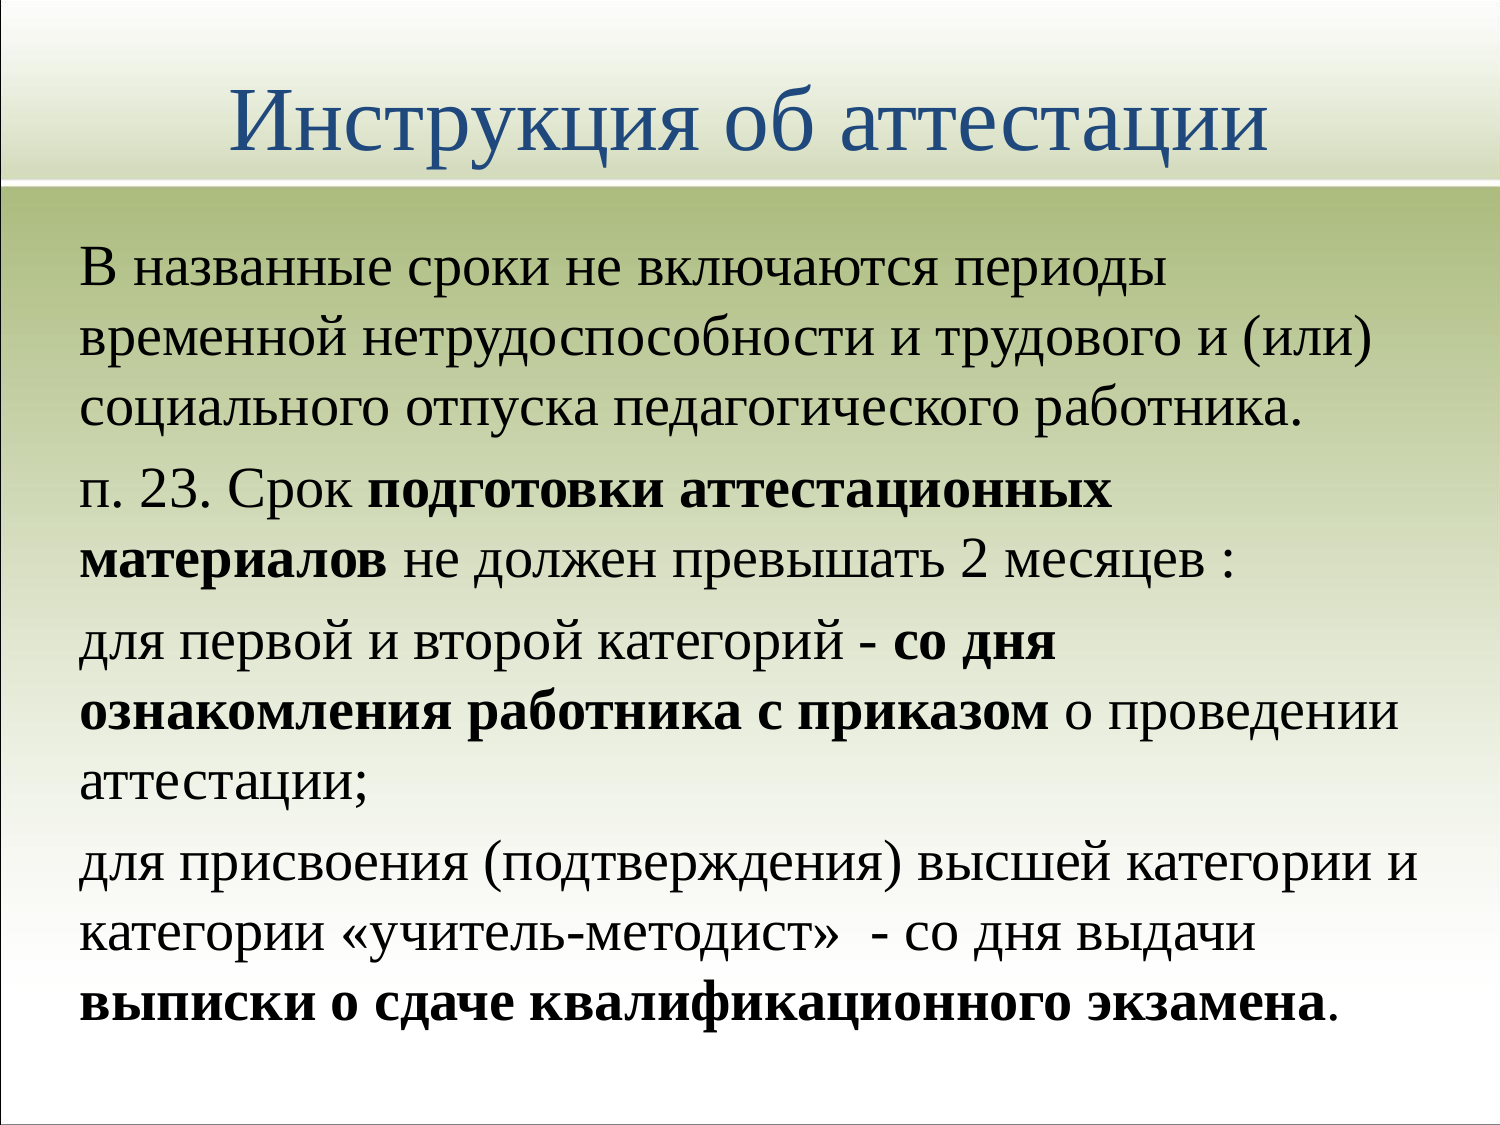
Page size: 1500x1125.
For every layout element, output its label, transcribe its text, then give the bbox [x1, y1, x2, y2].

title Инструкция об аттестации [112, 54, 1388, 173]
picture [0, 0, 1500, 1125]
list В названные сроки не включаются периоды временной нетрудоспособности и трудового и (или) социального отпуска педагогического работника. п. 23. Срок подготовки аттестационных материалов не должен превышать 2 месяцев : для первой и второй категорий - со дня ознакомления работника с приказом о проведении аттестации; для присвоения (подтверждения) высшей категории и категории «учитель-методист» - со дня выдачи выписки о сдаче квалификационного экзамена. [64, 219, 1436, 1036]
